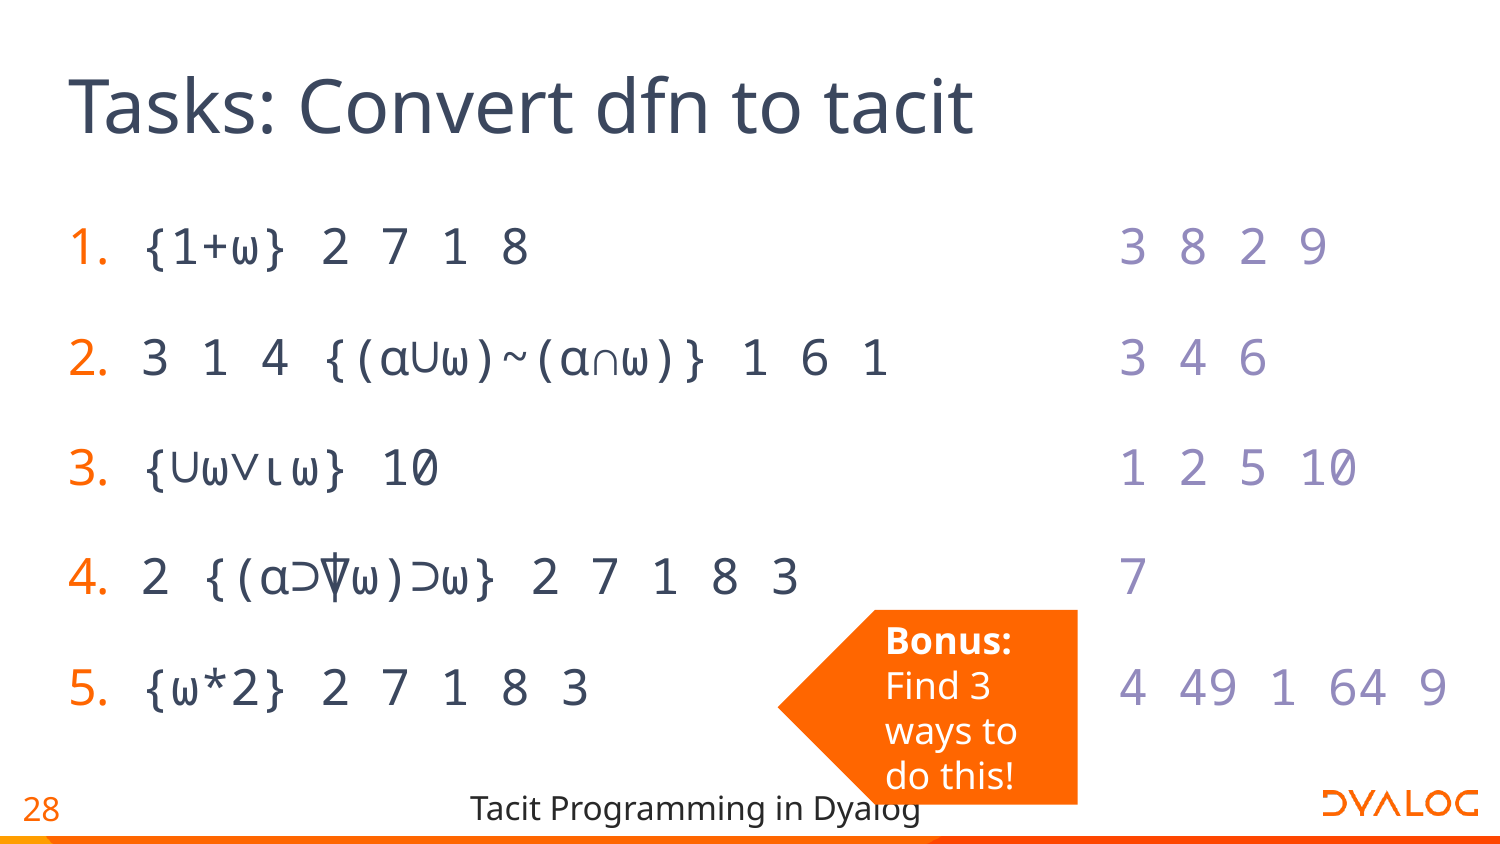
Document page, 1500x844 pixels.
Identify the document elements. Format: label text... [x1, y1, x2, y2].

text_box Bonus: Find 3 ways to do this! [777, 609, 1078, 805]
picture [1323, 790, 1478, 816]
list {1+⍵} 2 7 1 8 3 1 4 {(⍺∪⍵)~(⍺∩⍵)} 1 6 1 {∪⍵∨⍳⍵} 10 2 {(⍺⊃⍒⍵)⊃⍵} 2 7 1 8 3 {⍵*2} 2 7 1 8 3 [53, 207, 1053, 740]
title Tasks: Convert dfn to tacit [53, 43, 1121, 157]
picture [0, 836, 1500, 844]
list 3 8 2 9 3 4 6 1 2 5 10 7 4 49 1 64 9 [1103, 207, 1500, 740]
